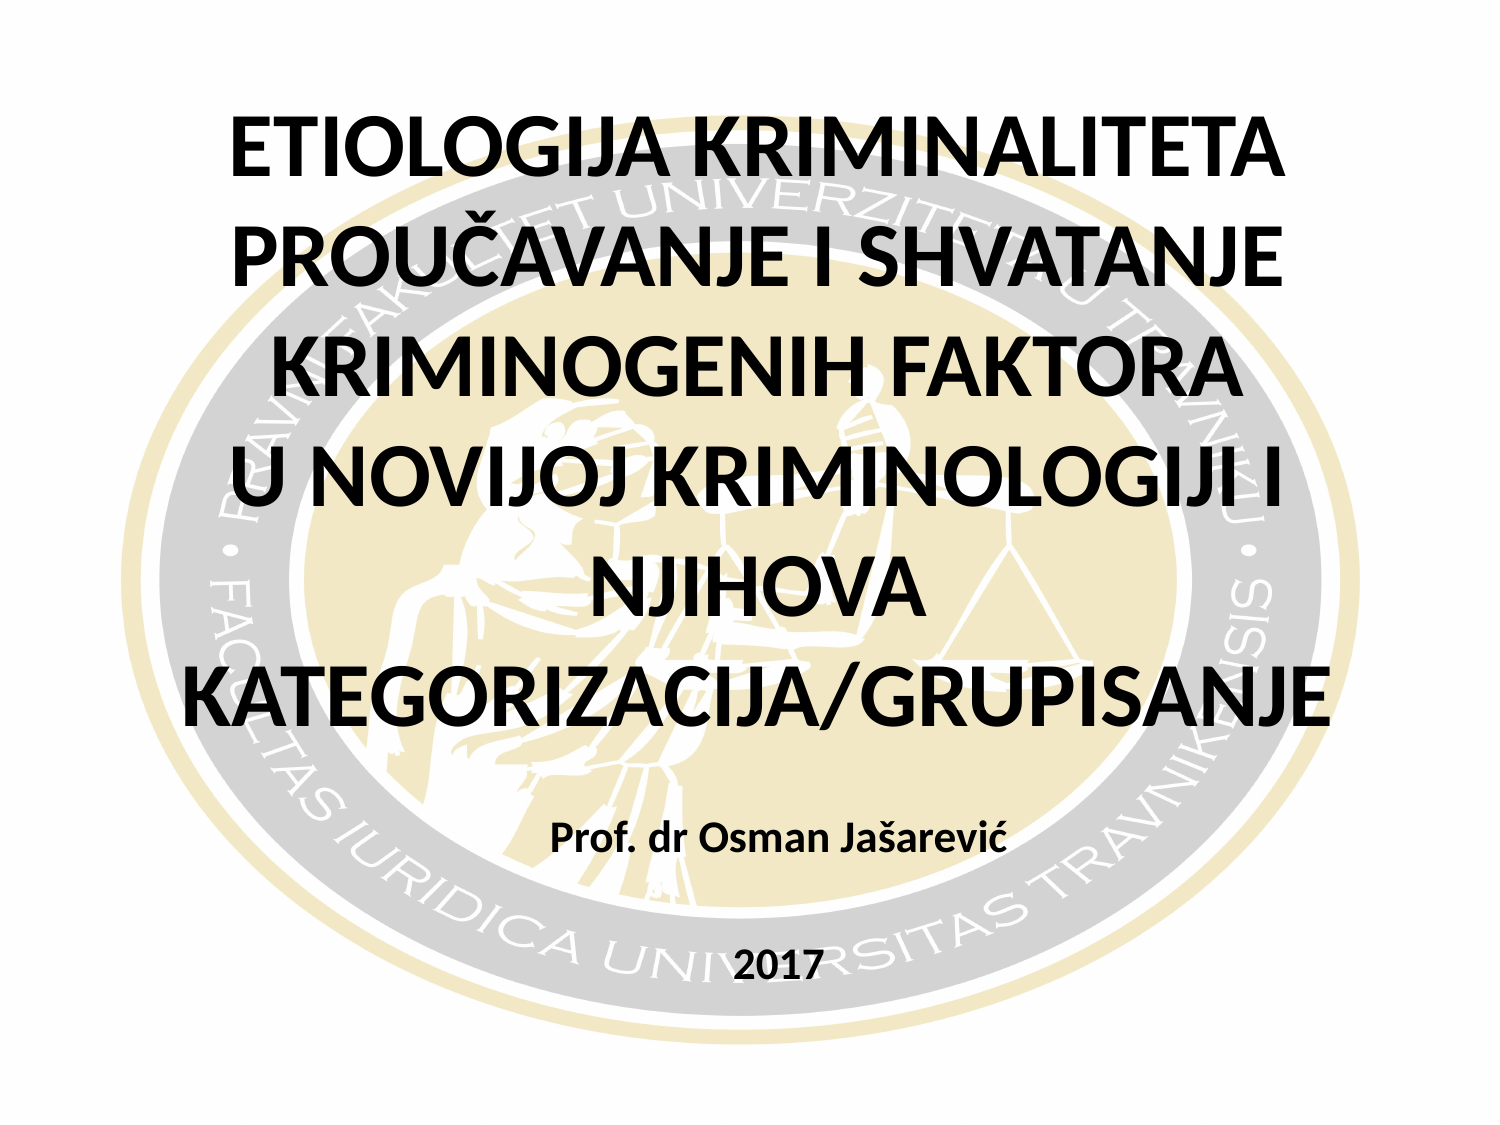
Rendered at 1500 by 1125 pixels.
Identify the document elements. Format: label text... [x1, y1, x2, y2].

title ETIOLOGIJA KRIMINALITETA PROUČAVANJE I SHVATANJE KRIMINOGENIH FAKTORA U NOVIJOJ KRIMINOLOGIJI I NJIHOVA KATEGORIZACIJA/GRUPISANJE [100, 42, 1416, 787]
subtitle Prof. dr Osman Jašarević 2017 [253, 680, 1304, 1012]
